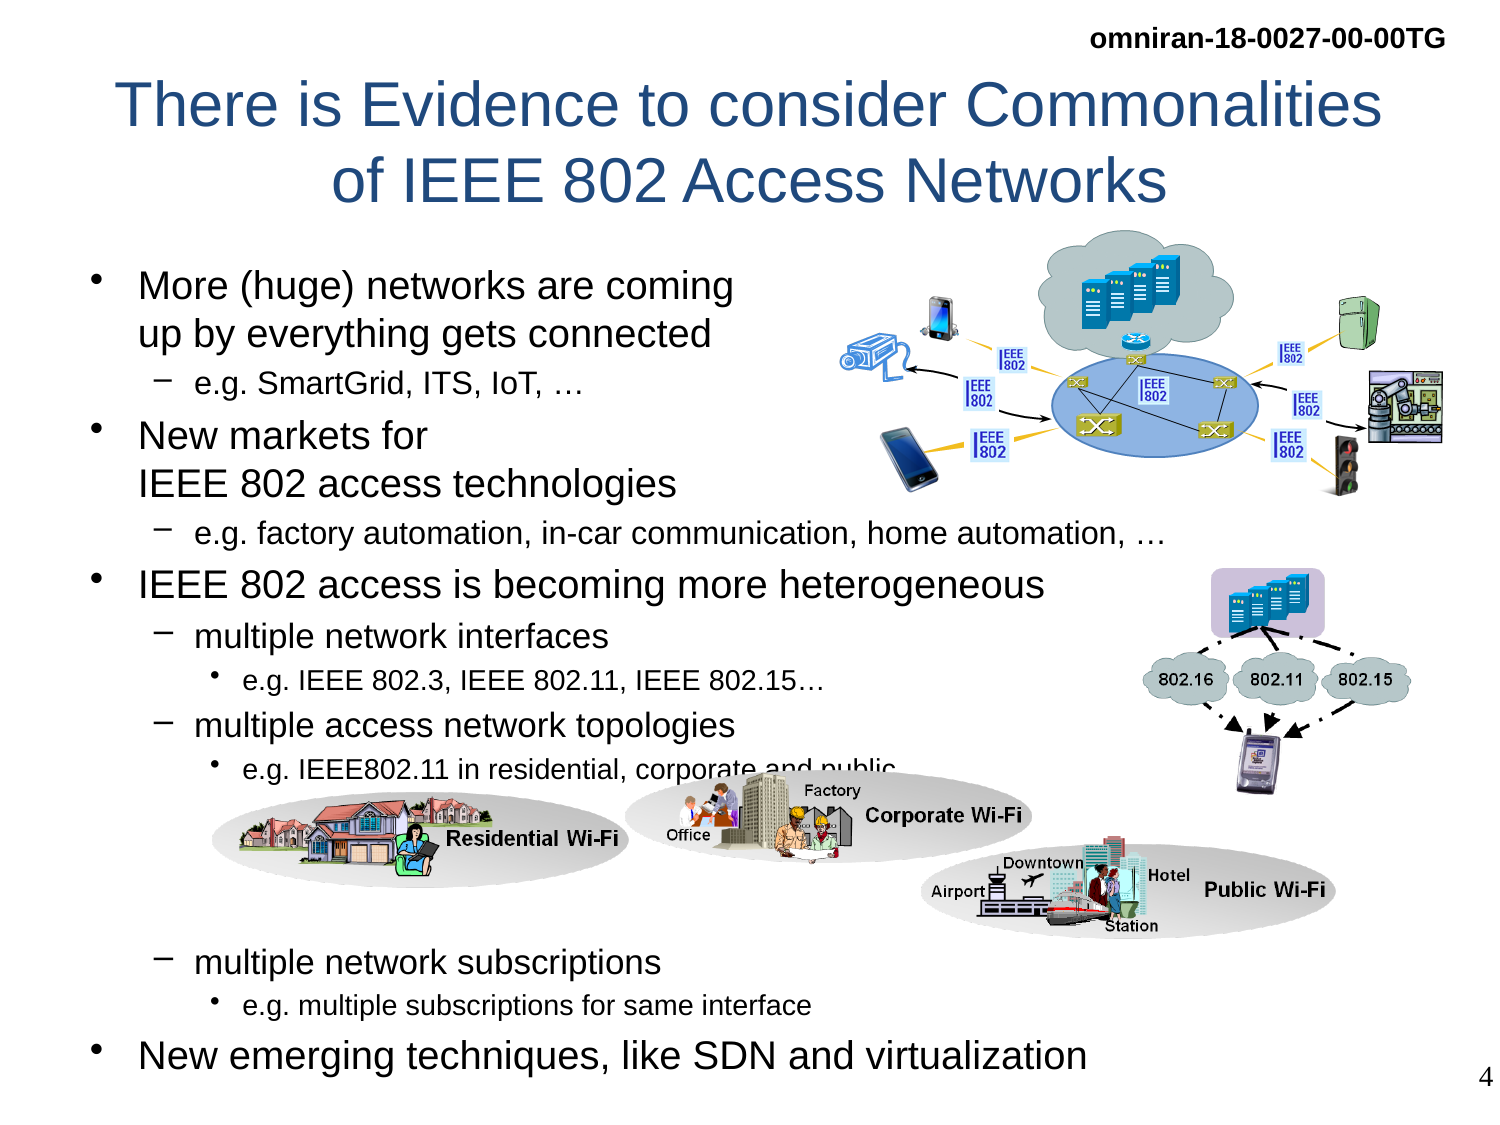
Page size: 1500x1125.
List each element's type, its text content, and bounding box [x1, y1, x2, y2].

picture [1140, 566, 1413, 797]
title There is Evidence to consider Commonalities of IEEE 802 Access Networks [75, 45, 1425, 233]
picture [838, 228, 1445, 497]
picture [210, 768, 1339, 940]
list More (huge) networks are coming up by everything gets connected e.g. SmartGrid, ITS, IoT, … New markets for IEEE 802 access technologies e.g. factory automation, in-car communication, home automation, … IEEE 802 access is becoming more heterogeneous multiple network interfaces e.g. IEEE 802.3, IEEE 802.11, IEEE 802.15… multiple access network topologies e.g. IEEE802.11 in residential, corporate and public multiple network subscriptions e.g. multiple subscriptions for same interface New emerging techniques, like SDN and virtualization [75, 252, 1425, 1087]
